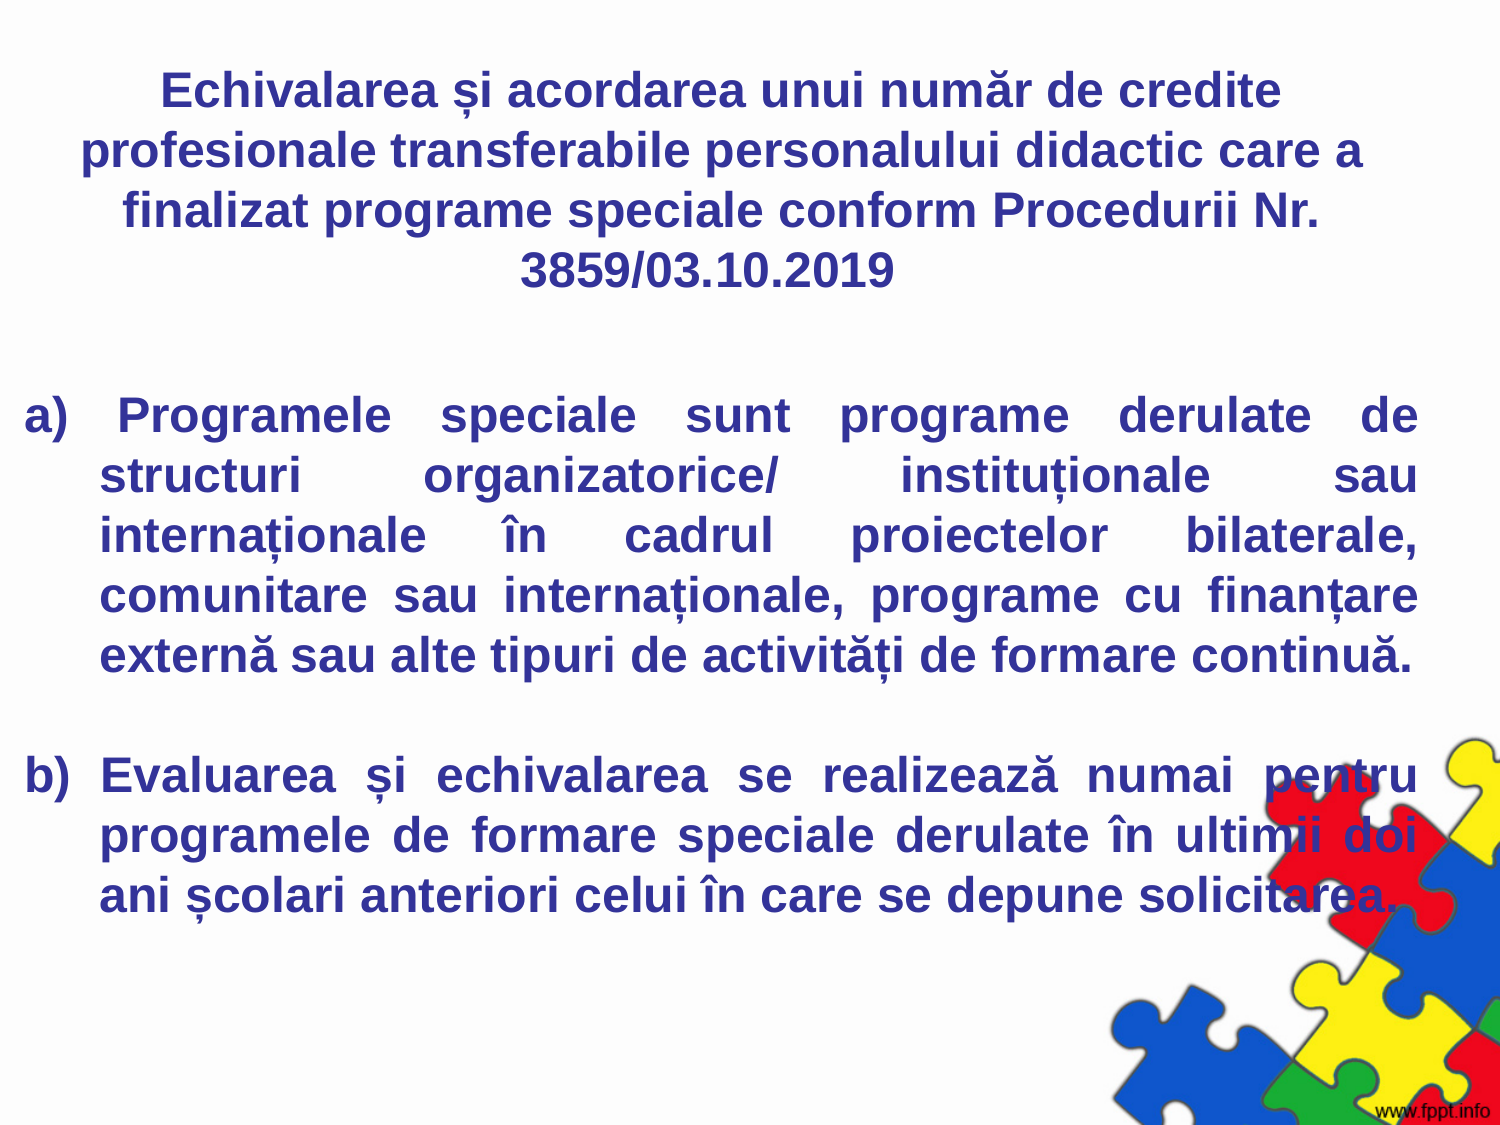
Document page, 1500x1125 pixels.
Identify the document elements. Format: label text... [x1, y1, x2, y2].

title Echivalarea și acordarea unui număr de credite profesionale transferabile personalului didactic care a finalizat programe speciale conform Procedurii Nr. 3859/03.10.2019 [47, 24, 1398, 331]
text_box a) Programele speciale sunt programe derulate de structuri organizatorice/ instituționale sau internaționale în cadrul proiectelor bilaterale, comunitare sau internaționale, programe cu finanțare externă sau alte tipuri de activități de formare continuă. b) Evaluarea și echivalarea se realizează numai pentru programele de formare speciale derulate în ultimii doi ani școlari anteriori celui în care se depune solicitarea. [9, 374, 1435, 930]
picture [0, 0, 1500, 1125]
